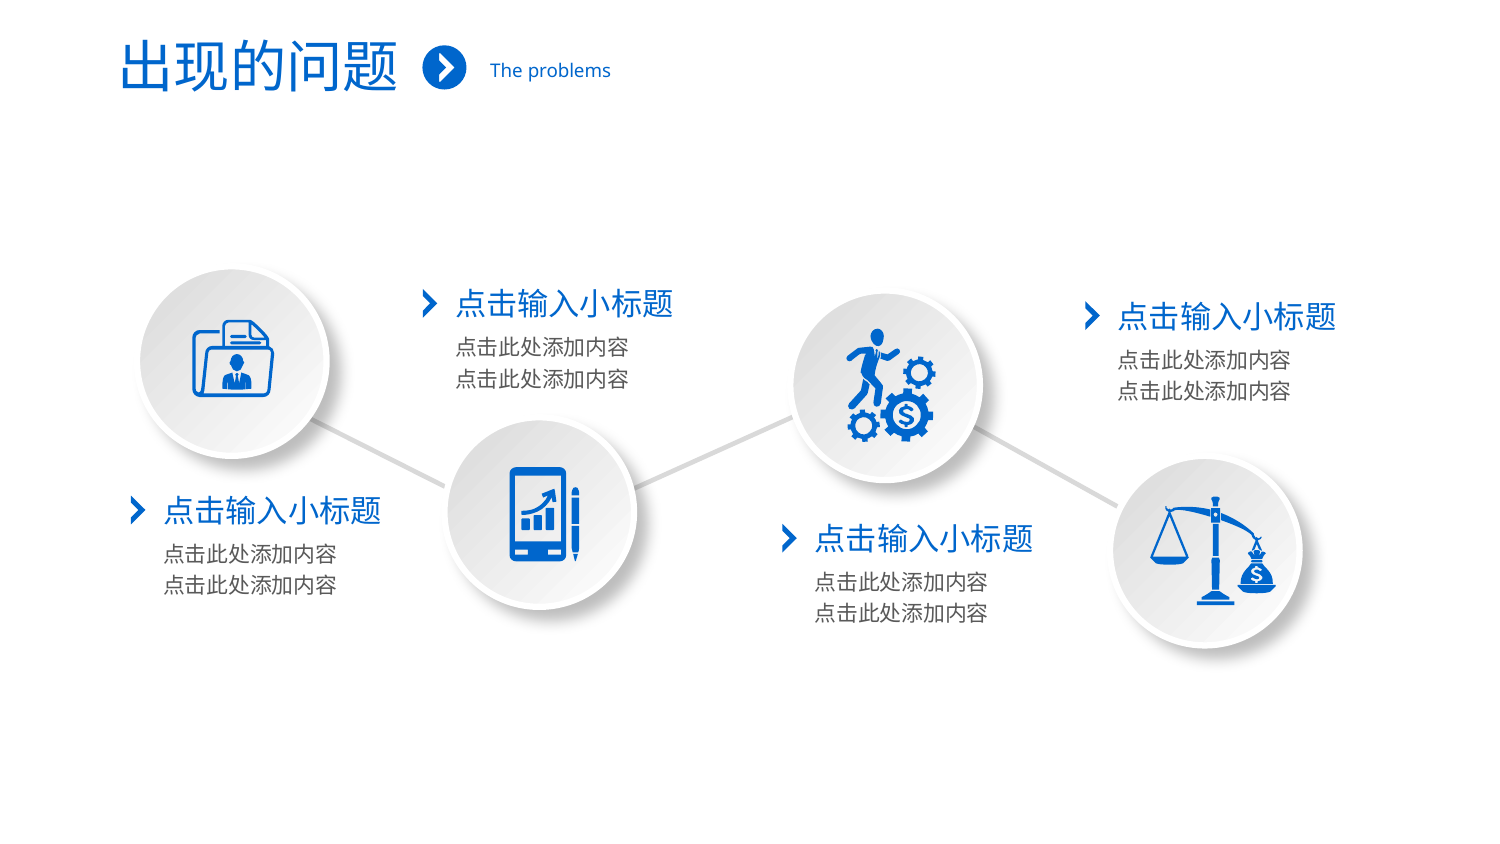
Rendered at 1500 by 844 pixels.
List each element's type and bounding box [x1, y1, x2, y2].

text_box [1085, 289, 1408, 413]
text_box [130, 483, 454, 607]
text_box [292, 409, 467, 482]
text_box [444, 417, 635, 608]
text_box [781, 511, 1105, 635]
text_box [790, 290, 981, 481]
text_box [615, 409, 809, 497]
text_box [1109, 455, 1300, 646]
text_box [943, 409, 1150, 510]
text_box [422, 276, 746, 401]
text_box [85, 23, 758, 107]
text_box [136, 266, 327, 457]
